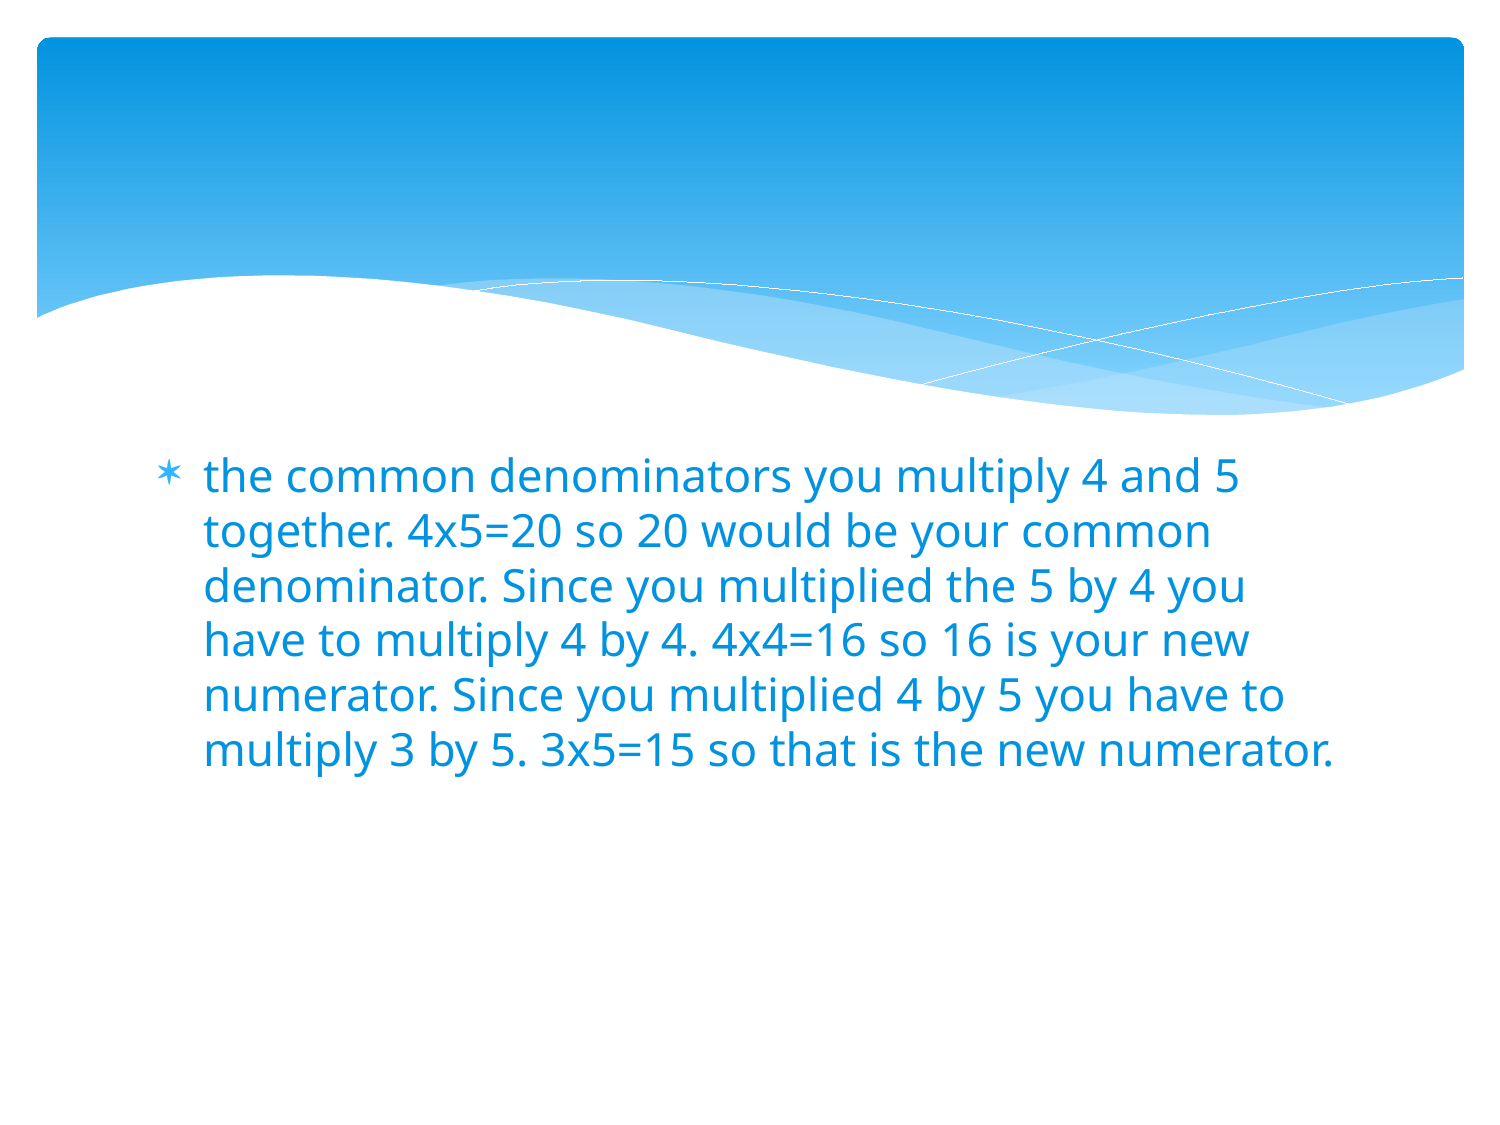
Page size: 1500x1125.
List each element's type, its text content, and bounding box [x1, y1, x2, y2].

list the common denominators you multiply 4 and 5 together. 4x5=20 so 20 would be your common denominator. Since you multiplied the 5 by 4 you have to multiply 4 by 4. 4x4=16 so 16 is your new numerator. Since you multiplied 4 by 5 you have to multiply 3 by 5. 3x5=15 so that is the new numerator. [143, 438, 1359, 1005]
